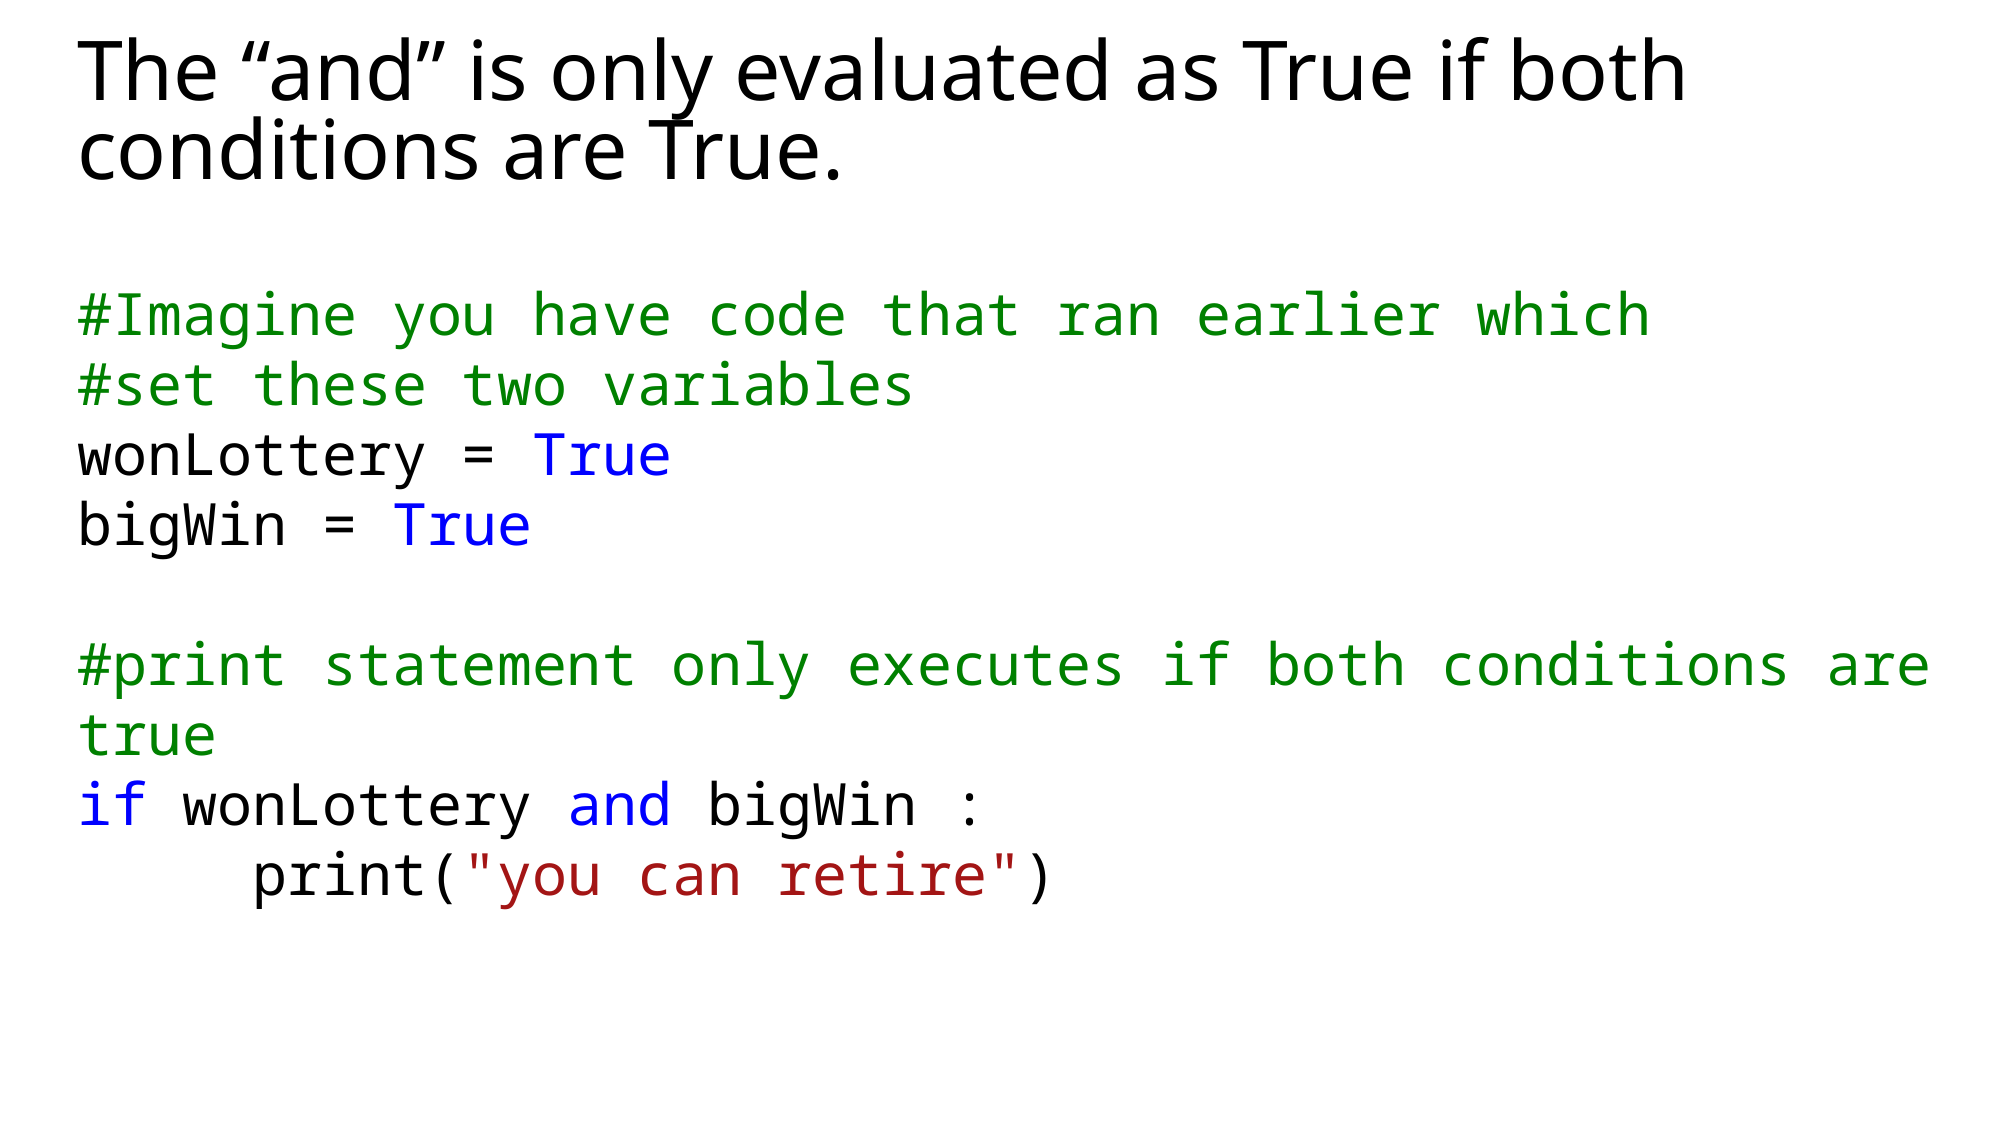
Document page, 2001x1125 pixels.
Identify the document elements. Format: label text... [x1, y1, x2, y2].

list #Imagine you have code that ran earlier which #set these two variables wonLottery = True bigWin = True #print statement only executes if both conditions are true if wonLottery and bigWin : print("you can retire") [62, 265, 2000, 919]
title The “and” is only evaluated as True if both conditions are True. [62, 29, 1953, 205]
